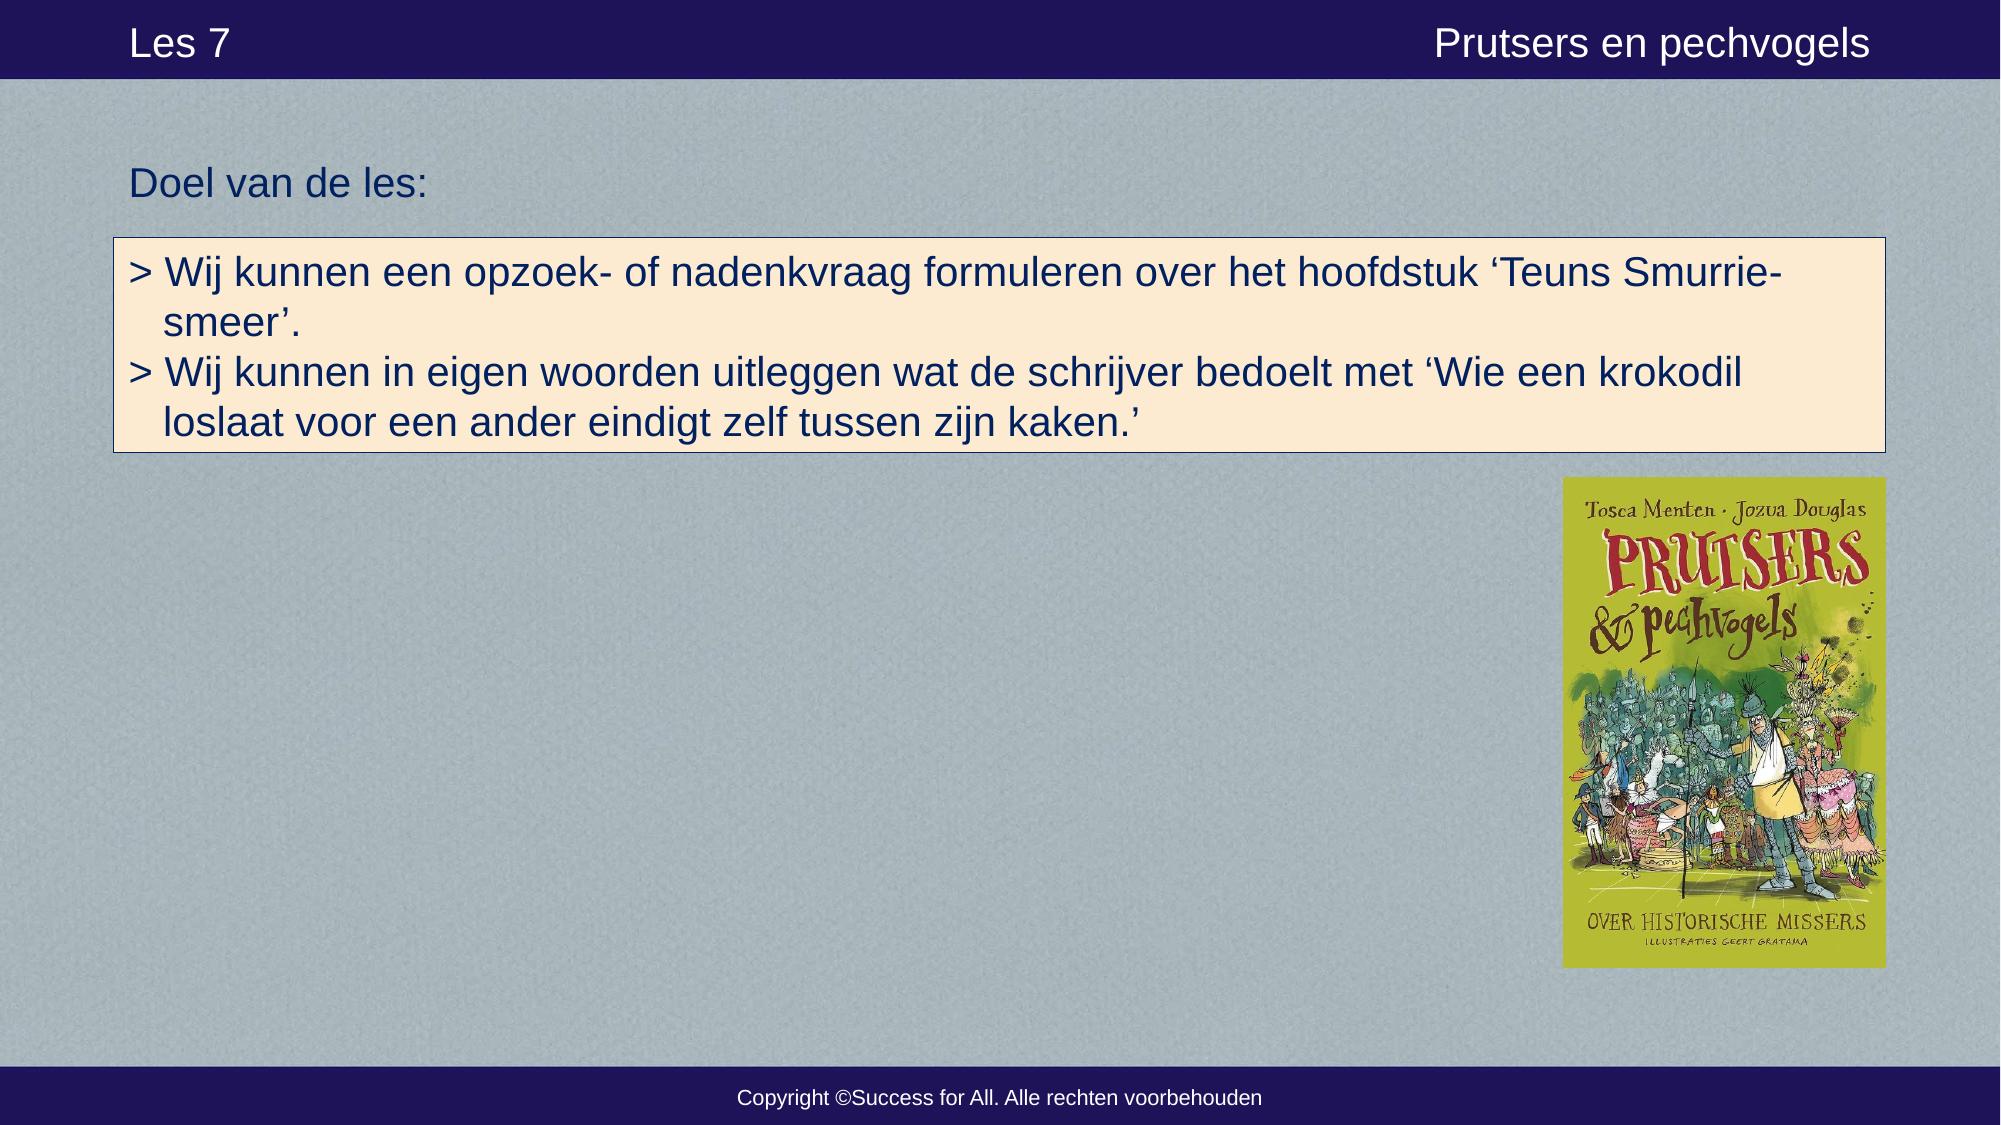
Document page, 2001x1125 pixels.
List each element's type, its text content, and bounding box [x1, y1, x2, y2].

text_box Prutsers en pechvogels [999, 8, 1886, 73]
text_box Les 7 [114, 8, 354, 73]
text_box Doel van de les: [113, 148, 1635, 214]
text_box > Wij kunnen een opzoek- of nadenkvraag formuleren over het hoofdstuk ‘Teuns Smurrie- smeer’. > Wij kunnen in eigen woorden uitleggen wat de schrijver bedoelt met ‘Wie een krokodil loslaat voor een ander eindigt zelf tussen zijn kaken.’ [113, 237, 1886, 453]
text_box Copyright ©Success for All. Alle rechten voorbehouden [0, 1076, 2000, 1125]
picture [0, 0, 2001, 1125]
